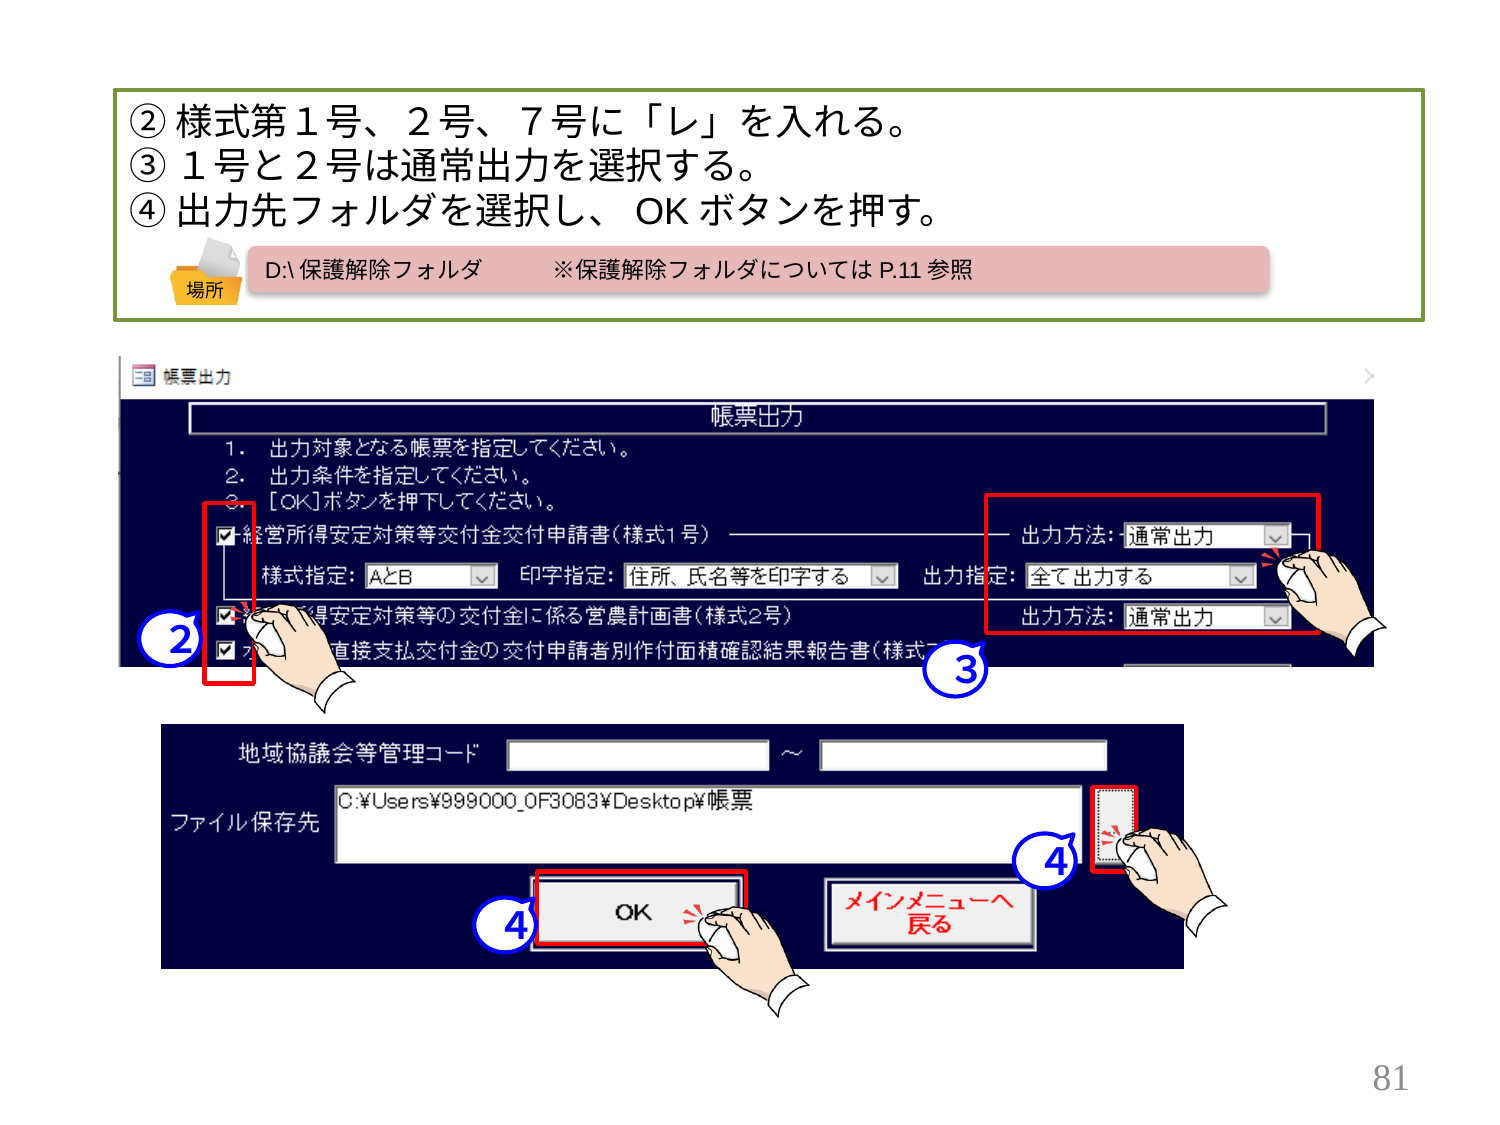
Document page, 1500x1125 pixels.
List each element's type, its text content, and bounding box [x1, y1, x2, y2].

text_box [159, 237, 252, 315]
text_box ②様式第１号、２号、７号に「レ」を入れる。 ③１号と２号は通常出力を選択する。 ④出力先フォルダを選択し、OKボタンを押す。 [113, 88, 1425, 322]
text_box [202, 675, 223, 686]
picture [160, 724, 1228, 1024]
text_box ３ [923, 675, 988, 699]
text_box D:\保護解除フォルダ ※保護解除フォルダについてはP.11参照 [255, 243, 1272, 295]
slide_number 80 [1074, 1045, 1425, 1106]
picture [118, 356, 1387, 721]
